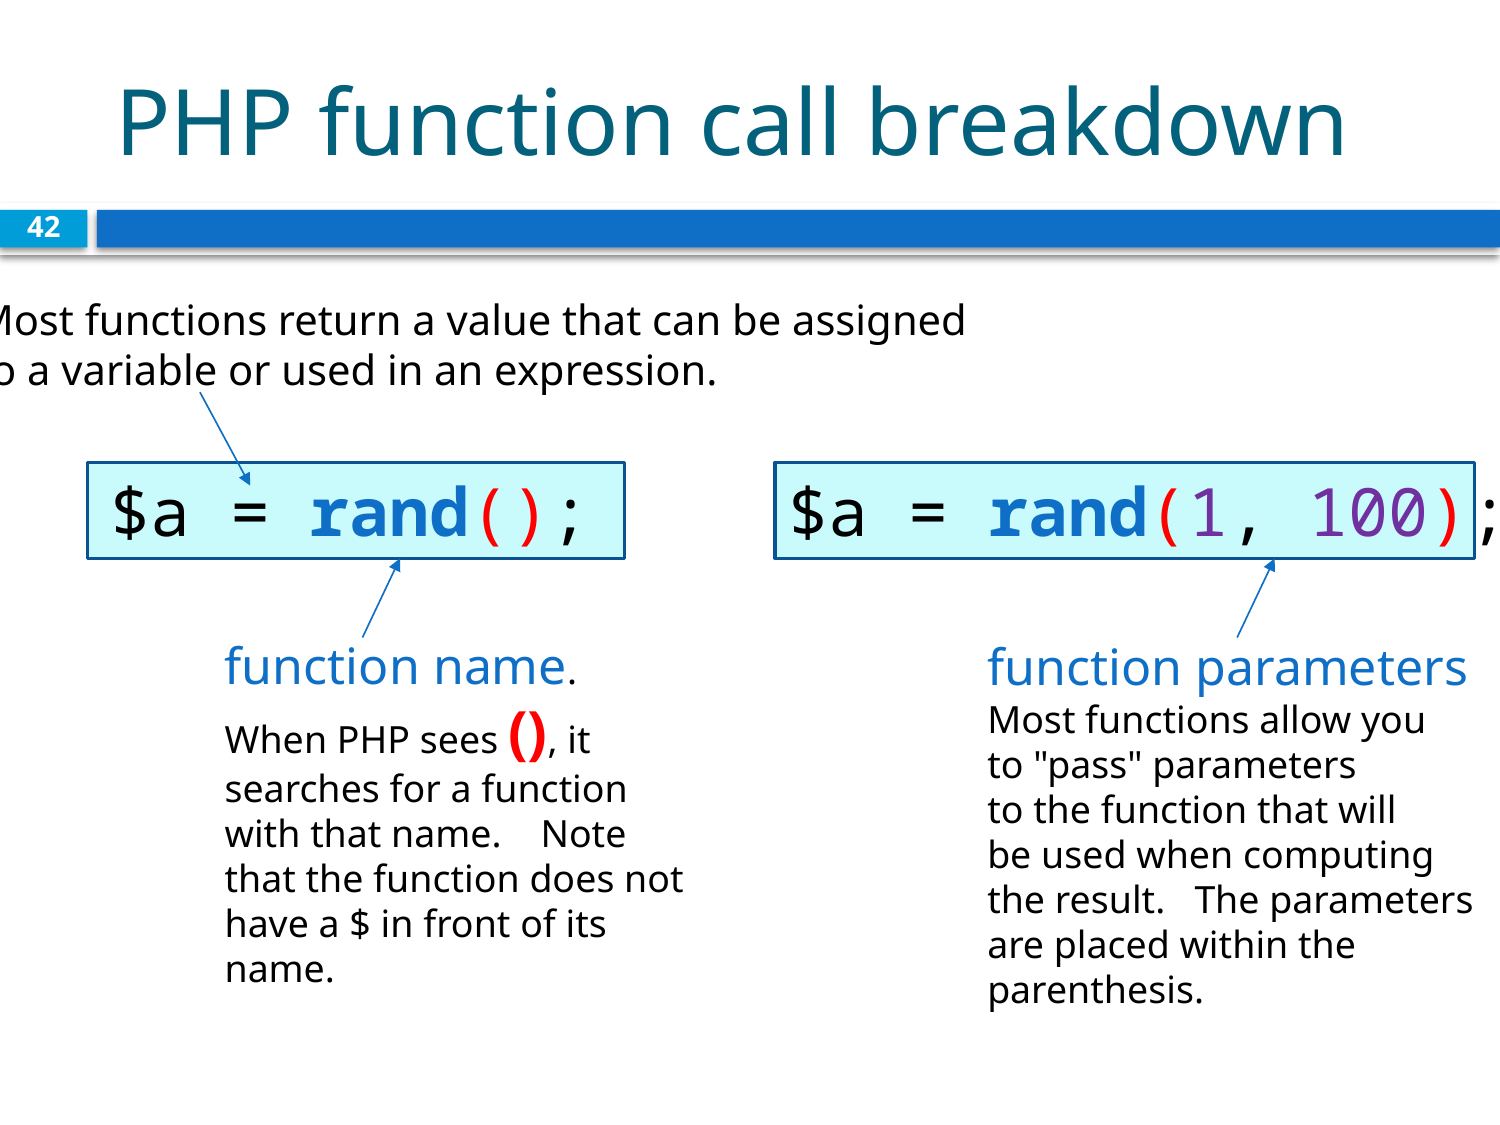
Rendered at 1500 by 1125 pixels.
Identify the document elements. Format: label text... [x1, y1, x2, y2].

text_box function name. When PHP sees (), it searches for a function with that name. Note that the function does not have a $ in front of its name. [209, 627, 709, 998]
slide_number 42 [0, 208, 88, 249]
title PHP function call breakdown [100, 37, 1439, 201]
text_box [86, 461, 361, 560]
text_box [1236, 558, 1275, 638]
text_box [362, 558, 401, 638]
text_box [199, 391, 251, 486]
text_box Most functions return a value that can be assigned to a variable or used in an expression. [0, 286, 982, 401]
text_box $a = rand(); [95, 462, 605, 558]
text_box [255, 461, 626, 560]
text_box function parameters Most functions allow you to "pass" parameters to the function that will be used when computing the result. The parameters are placed within the parenthesis. [972, 628, 1489, 1019]
text_box $a = rand(1, 100); [774, 462, 1500, 558]
